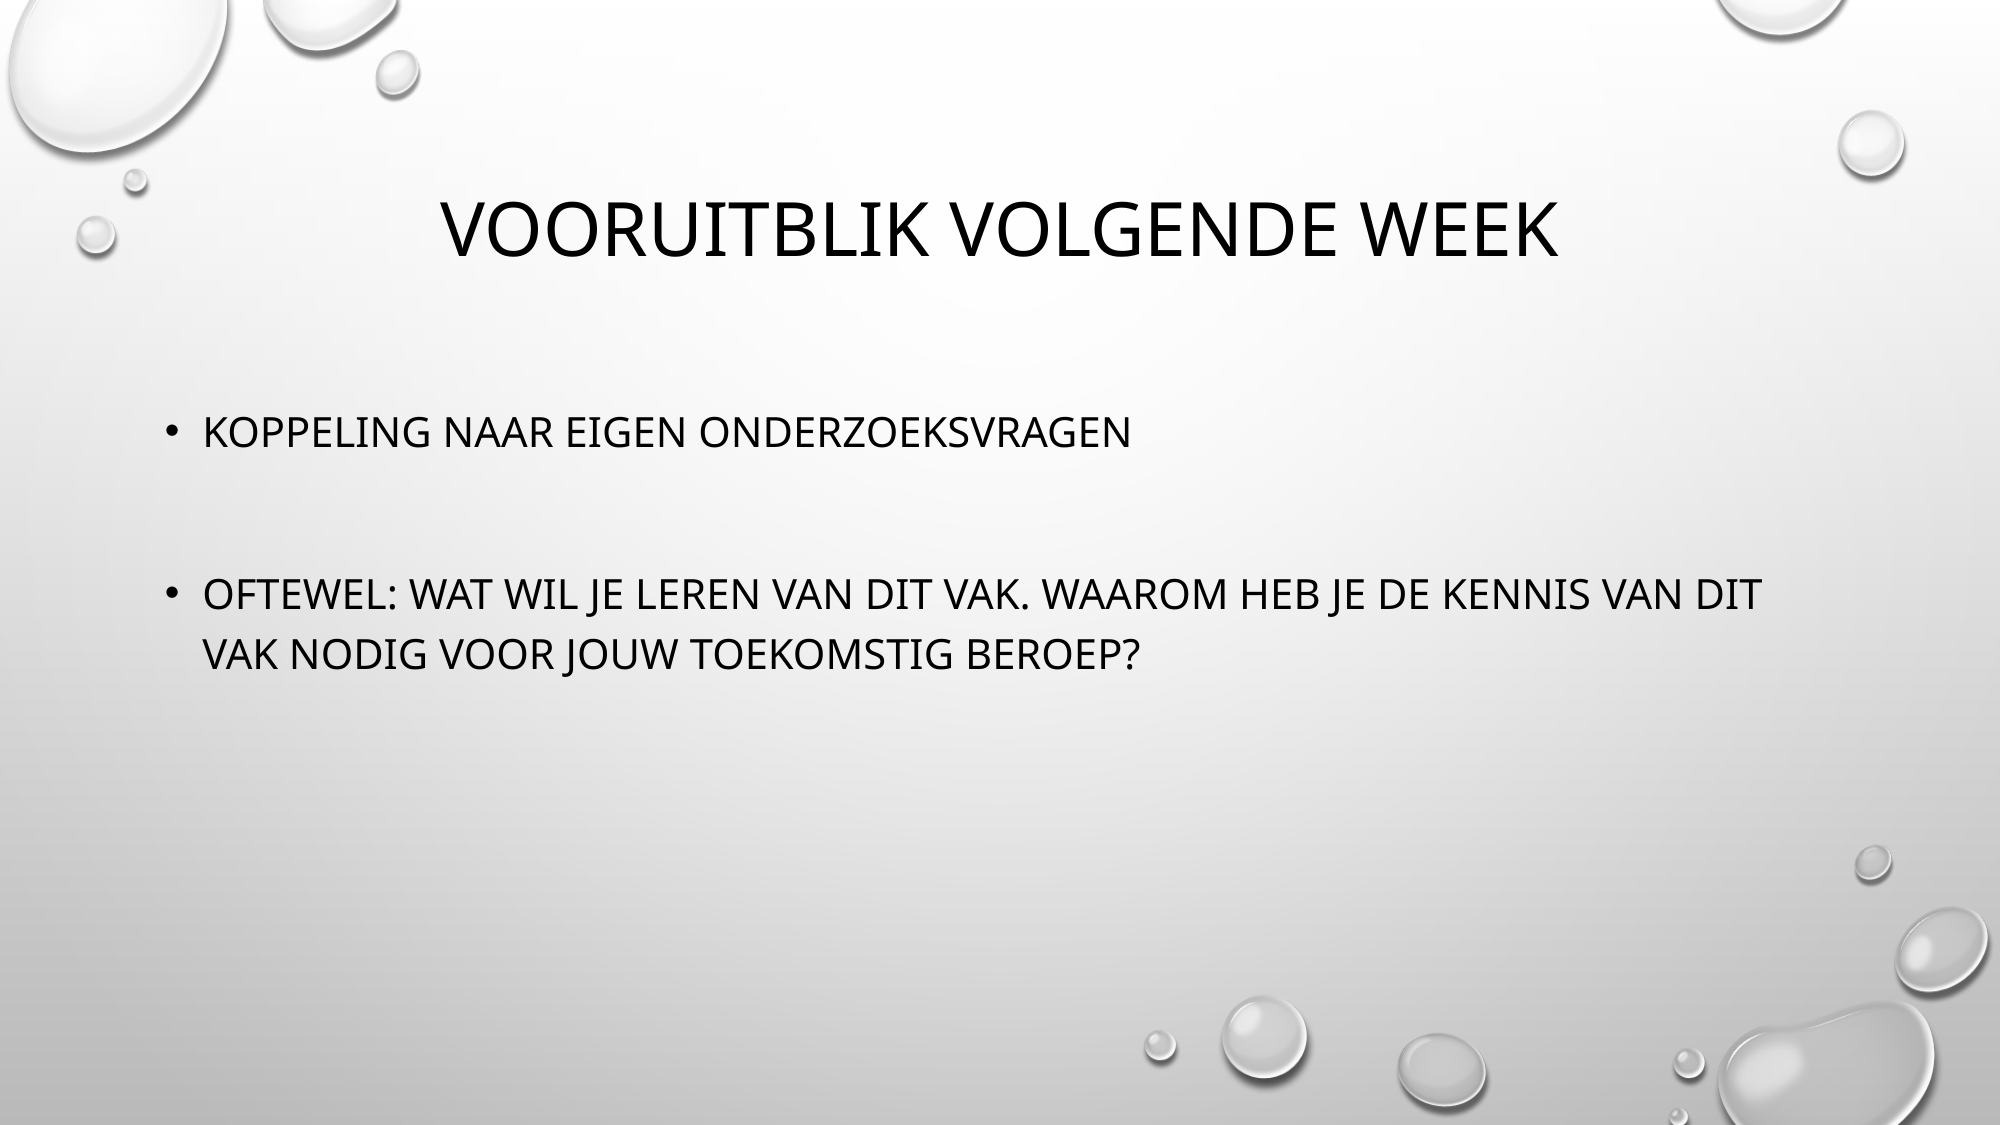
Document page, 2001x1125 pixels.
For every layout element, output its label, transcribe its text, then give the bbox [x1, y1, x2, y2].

list Koppeling naar eigen onderzoeksvragen Oftewel: wat wil je leren van dit vak. Waarom heb je de kennis van dit vak nodig voor jouw toekomstig beroep? [149, 388, 1850, 950]
picture [0, 0, 2000, 1125]
title Vooruitblik volgende week [149, 101, 1851, 364]
